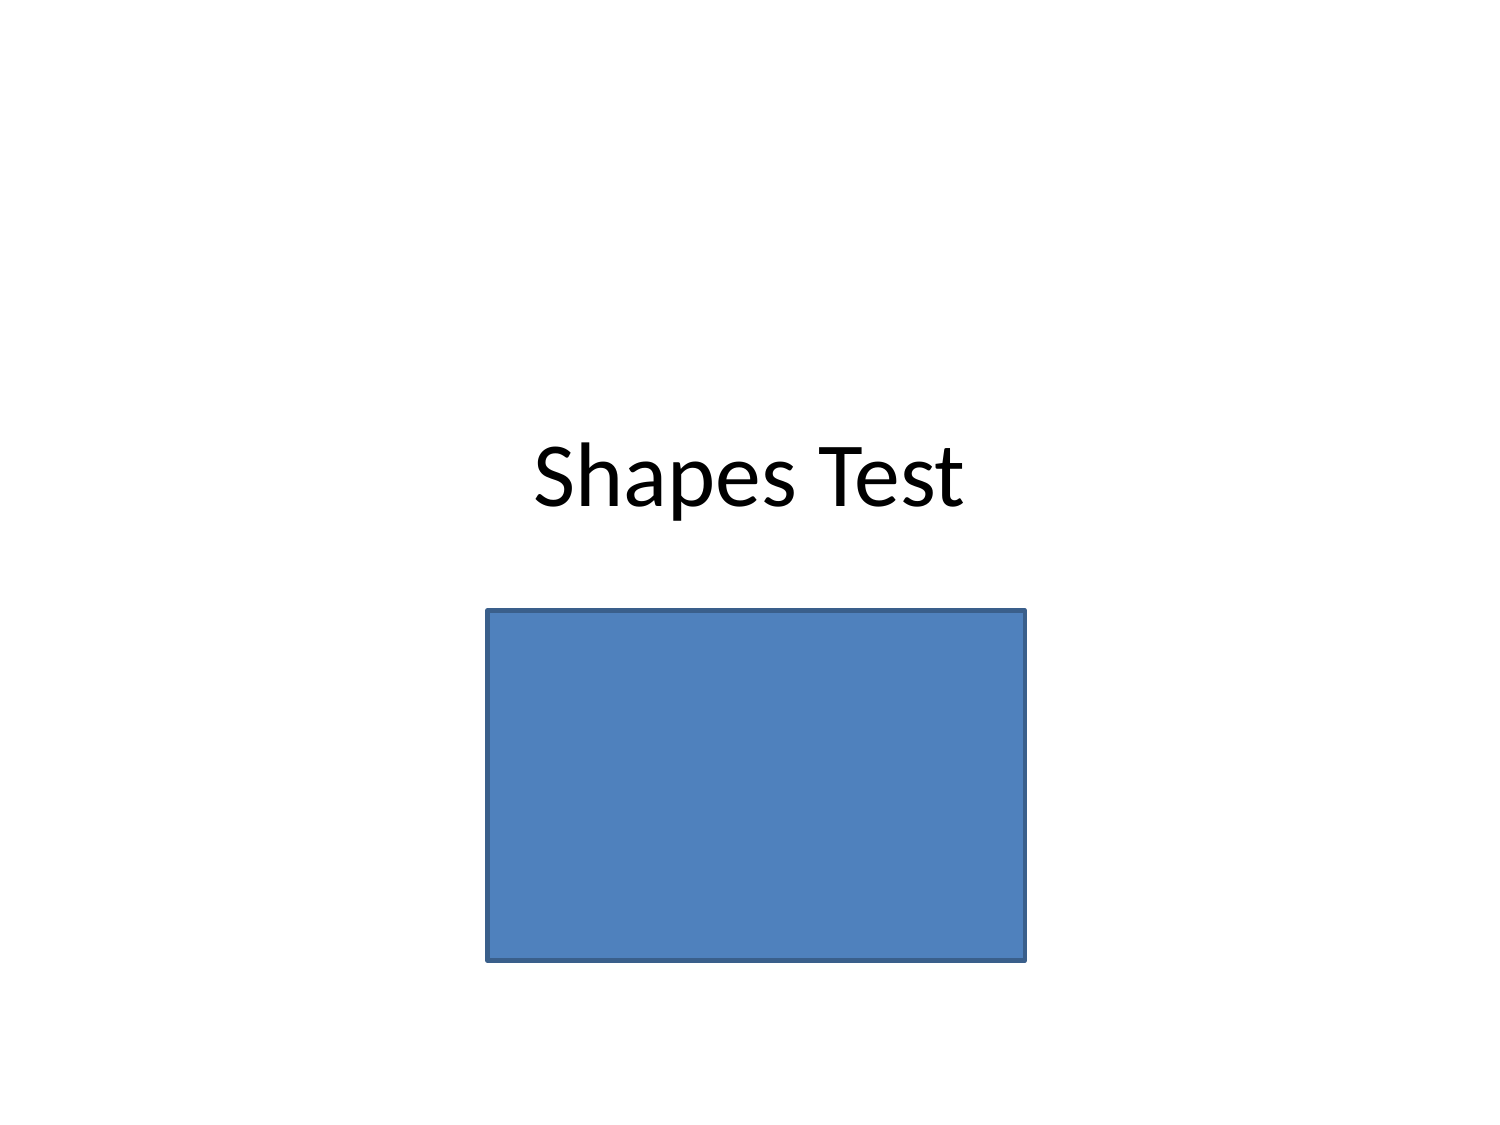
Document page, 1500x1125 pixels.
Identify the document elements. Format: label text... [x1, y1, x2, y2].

title Shapes Test [112, 349, 1388, 591]
text_box [485, 608, 1027, 963]
